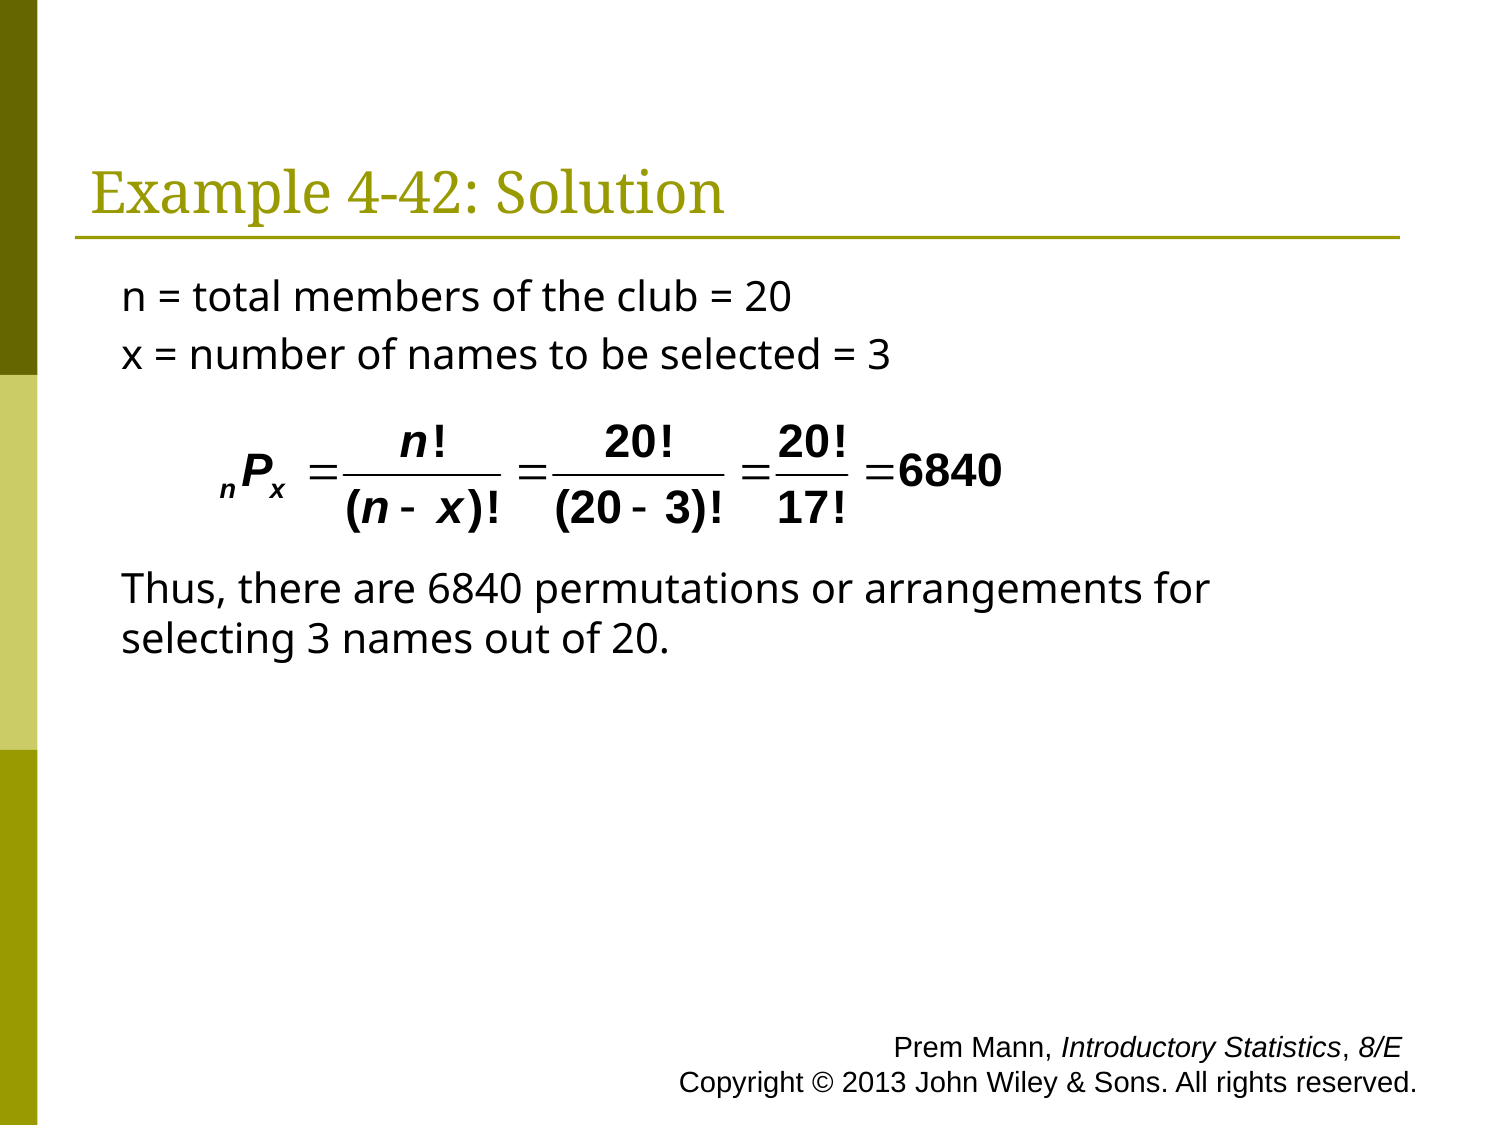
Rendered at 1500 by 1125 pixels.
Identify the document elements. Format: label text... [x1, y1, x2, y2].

title Example 4-42: Solution [75, 45, 1425, 233]
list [212, 412, 1010, 542]
list n = total members of the club = 20 x = number of names to be selected = 3 Thus, there are 6840 permutations or arrangements for selecting 3 names out of 20. [50, 262, 1400, 1006]
text_box Prem Mann, Introductory Statistics, 8/E Copyright © 2013 John Wiley & Sons. All rights reserved. [664, 1020, 1449, 1106]
